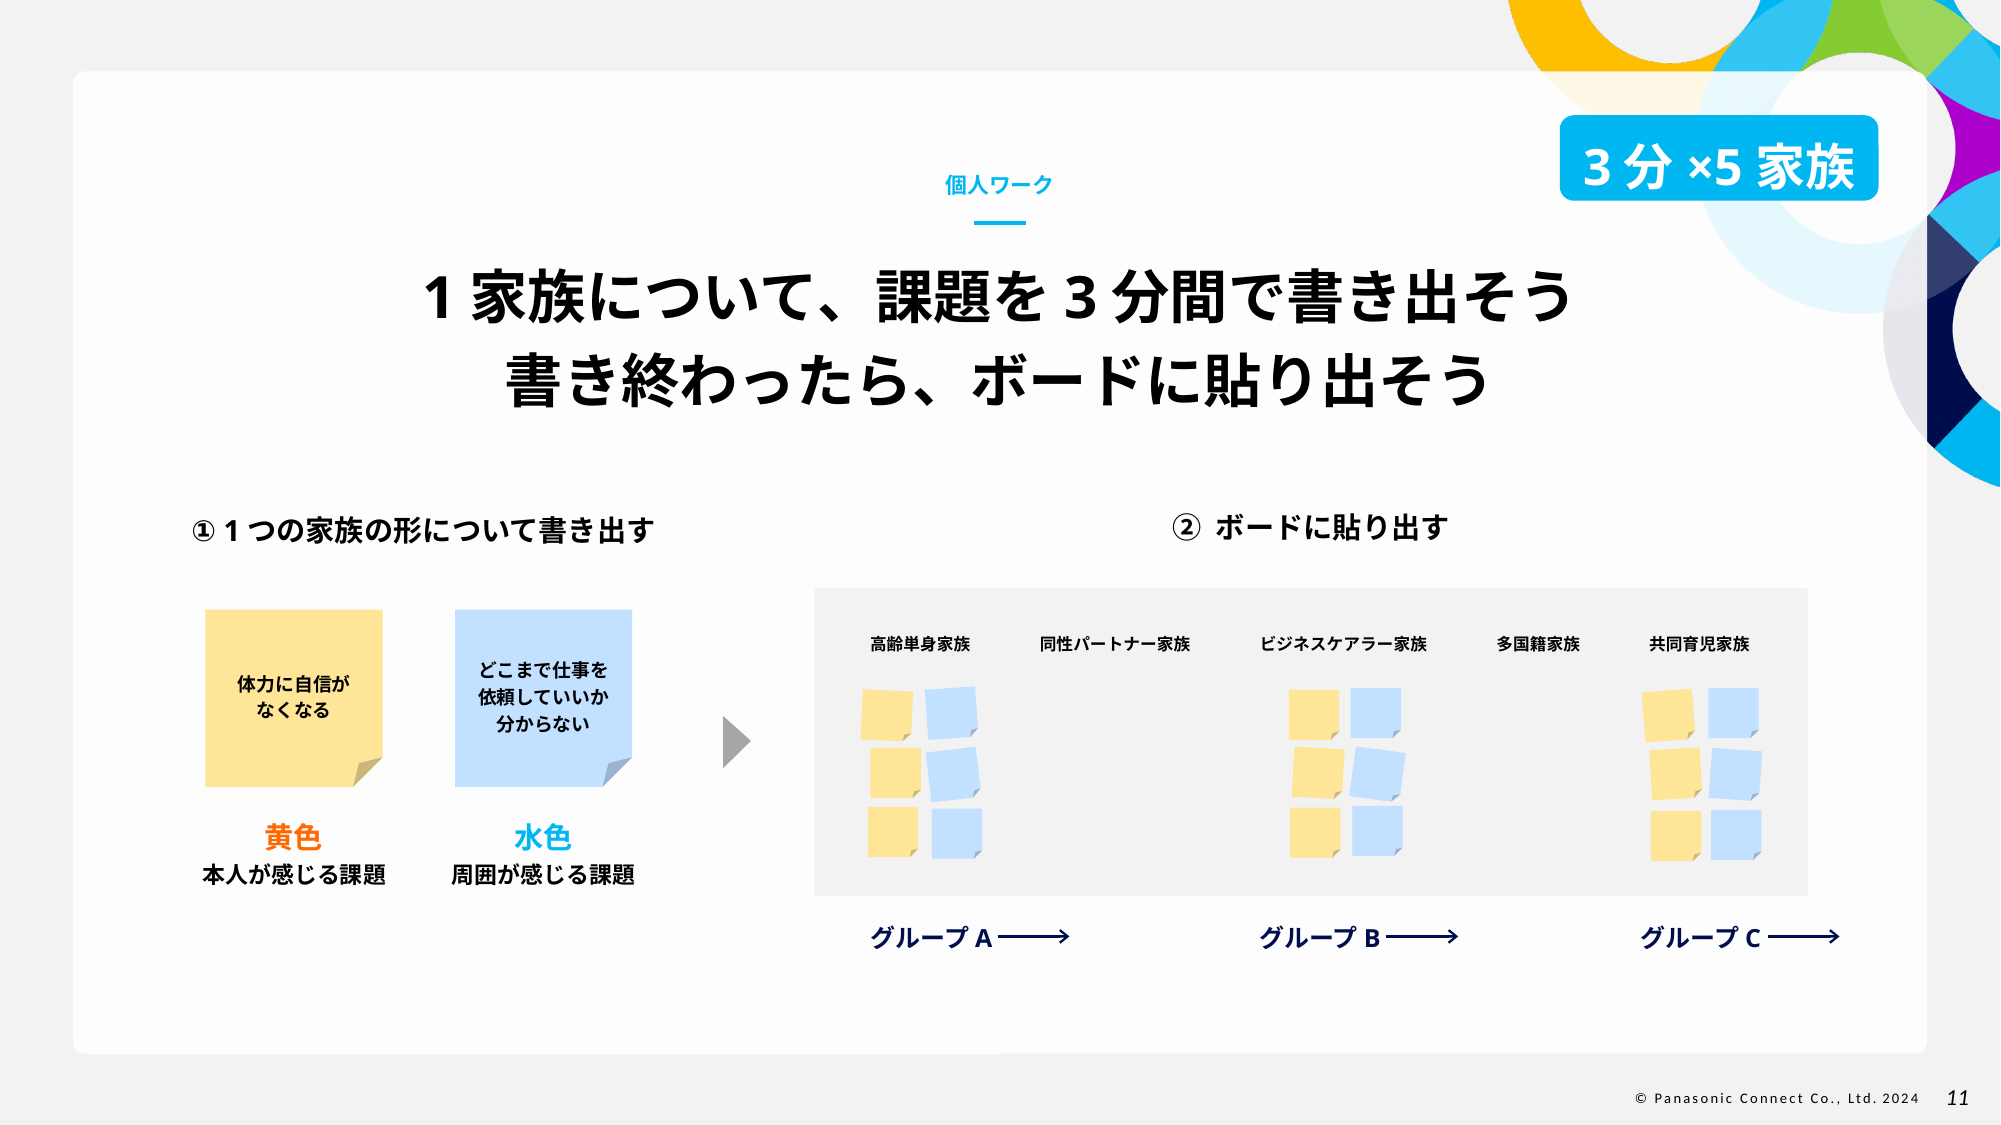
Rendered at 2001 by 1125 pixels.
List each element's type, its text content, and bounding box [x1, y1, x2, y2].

text_box 水色 周囲が感じる課題 [443, 812, 645, 888]
text_box 多国籍家族 [1496, 633, 1581, 654]
picture [1436, 0, 2001, 563]
text_box ① 1つの家族の形について書き出す [176, 504, 703, 555]
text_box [1559, 115, 1879, 201]
text_box 個人ワーク [928, 171, 1072, 199]
text_box グループA [870, 922, 994, 953]
text_box 黄色 本人が感じる課題 [192, 812, 396, 888]
text_box 1家族について、課題を3分間で書き出そう 書き終わったら、ボードに貼り出そう [366, 246, 1634, 415]
text_box ビジネスケアラー家族 [1259, 633, 1428, 654]
text_box ② ボードに貼り出す [1055, 501, 1567, 552]
text_box グループC [1640, 922, 1764, 953]
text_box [1288, 687, 1403, 858]
text_box グループB [1259, 922, 1383, 953]
text_box 同性パートナー家族 [1039, 633, 1191, 654]
text_box [722, 713, 753, 771]
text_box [1643, 687, 1762, 862]
text_box 高齢単身家族 [869, 633, 971, 654]
text_box 共同育児家族 [1649, 633, 1750, 654]
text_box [861, 687, 983, 859]
text_box 体力に自信が なくなる [204, 608, 386, 788]
text_box どこまで仕事を依頼していいか分からない [453, 608, 636, 788]
text_box [814, 587, 1809, 897]
